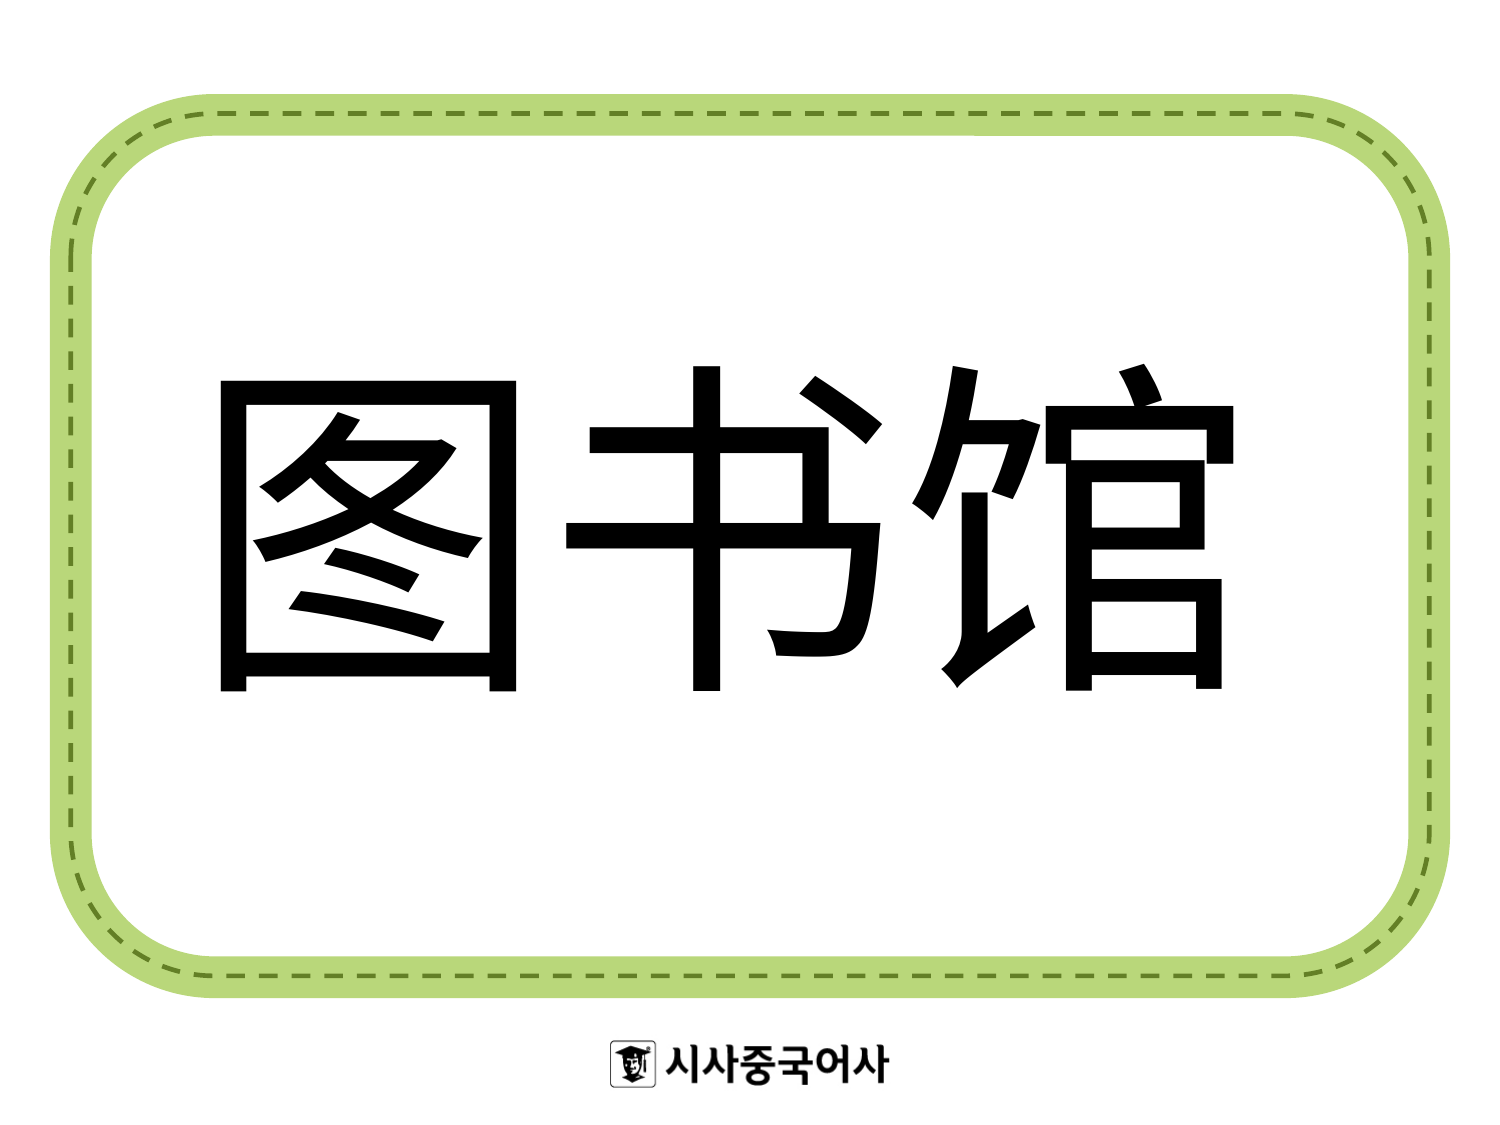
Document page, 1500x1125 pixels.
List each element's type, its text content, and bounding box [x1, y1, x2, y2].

picture [602, 1034, 898, 1094]
text_box 图书馆 [145, 189, 1354, 853]
